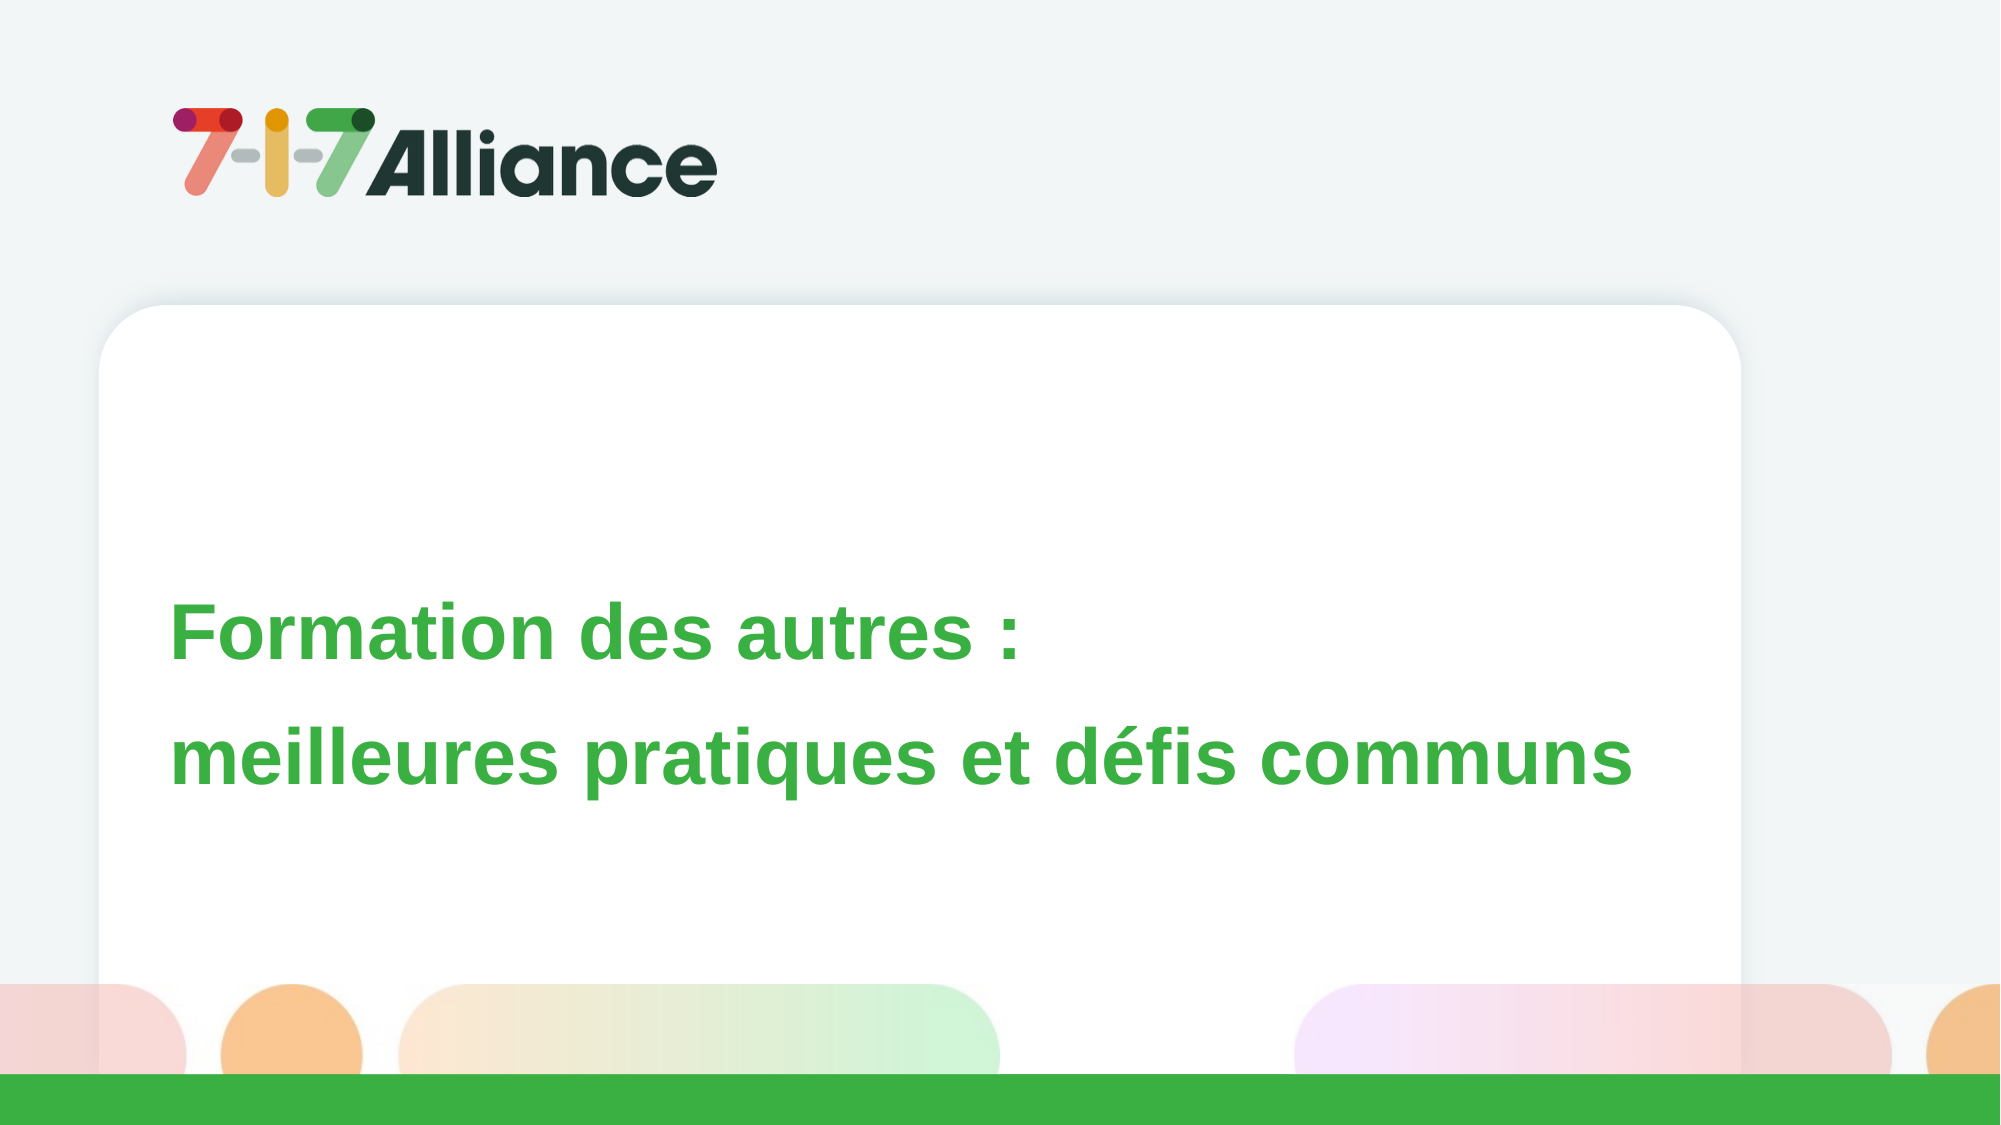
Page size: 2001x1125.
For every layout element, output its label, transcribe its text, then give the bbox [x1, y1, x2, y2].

list Formation des autres : meilleures pratiques et défis communs [154, 563, 1707, 876]
picture [173, 108, 717, 197]
